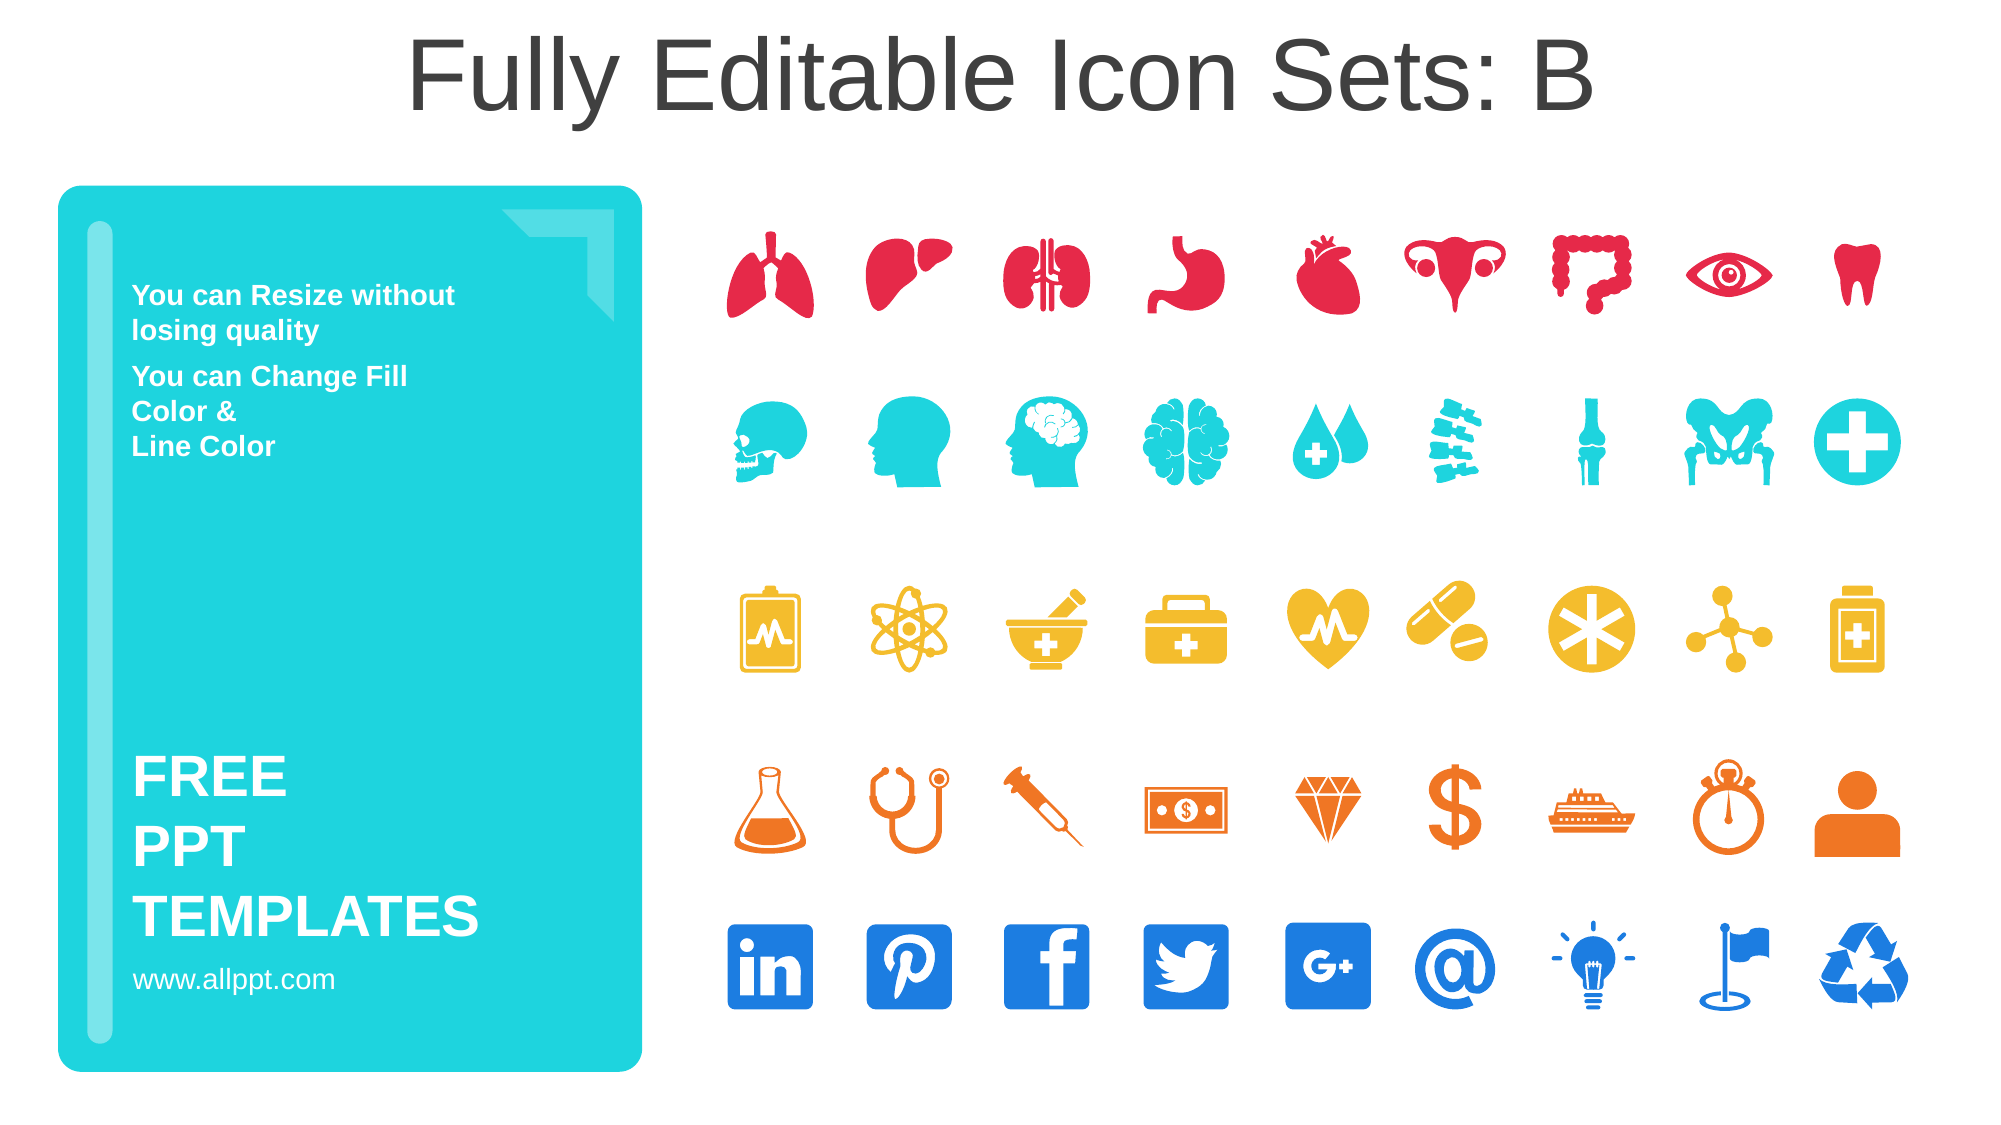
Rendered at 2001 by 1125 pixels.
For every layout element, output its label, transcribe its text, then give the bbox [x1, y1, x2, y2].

text_box [1684, 251, 1775, 299]
text_box [1547, 584, 1637, 674]
text_box [1403, 235, 1507, 316]
text_box [1616, 931, 1628, 943]
text_box [1836, 769, 1878, 811]
text_box [1569, 935, 1617, 1011]
text_box [1146, 235, 1226, 315]
text_box [869, 584, 949, 674]
text_box [725, 230, 815, 320]
text_box [1003, 923, 1091, 1011]
text_box [1829, 584, 1886, 674]
text_box [1833, 242, 1882, 308]
text_box [1576, 397, 1607, 487]
text_box [1144, 786, 1229, 835]
text_box [1684, 584, 1774, 674]
text_box [1293, 775, 1364, 844]
text_box [1284, 921, 1372, 1011]
text_box [1144, 593, 1228, 625]
text_box [1144, 626, 1228, 665]
text_box [1550, 233, 1633, 316]
text_box [738, 584, 802, 674]
text_box [1812, 397, 1902, 487]
text_box [1141, 397, 1231, 487]
text_box [726, 923, 814, 1011]
text_box [865, 923, 953, 1011]
text_box [1590, 919, 1597, 933]
list Fully Editable Icon Sets: B [53, 20, 1952, 140]
text_box [1002, 237, 1092, 313]
text_box [1405, 579, 1477, 646]
text_box [1550, 955, 1564, 962]
text_box [868, 765, 951, 855]
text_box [1428, 398, 1482, 486]
text_box [1813, 813, 1902, 858]
text_box [1004, 395, 1089, 489]
text_box [732, 400, 809, 484]
text_box [1698, 921, 1771, 1012]
text_box [1623, 955, 1637, 962]
text_box [1142, 923, 1230, 1011]
text_box [1559, 931, 1571, 943]
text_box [868, 396, 951, 488]
text_box [864, 237, 954, 312]
text_box [1691, 758, 1766, 856]
text_box [1286, 587, 1371, 671]
text_box [733, 765, 808, 855]
text_box [1295, 233, 1362, 316]
text_box [1004, 587, 1089, 671]
text_box [1683, 397, 1776, 487]
text_box [1413, 927, 1497, 1011]
text_box [1291, 400, 1370, 481]
text_box [1002, 765, 1085, 848]
text_box [1427, 763, 1483, 851]
text_box [1547, 787, 1637, 834]
text_box [1449, 622, 1489, 663]
text_box [1818, 921, 1910, 1013]
